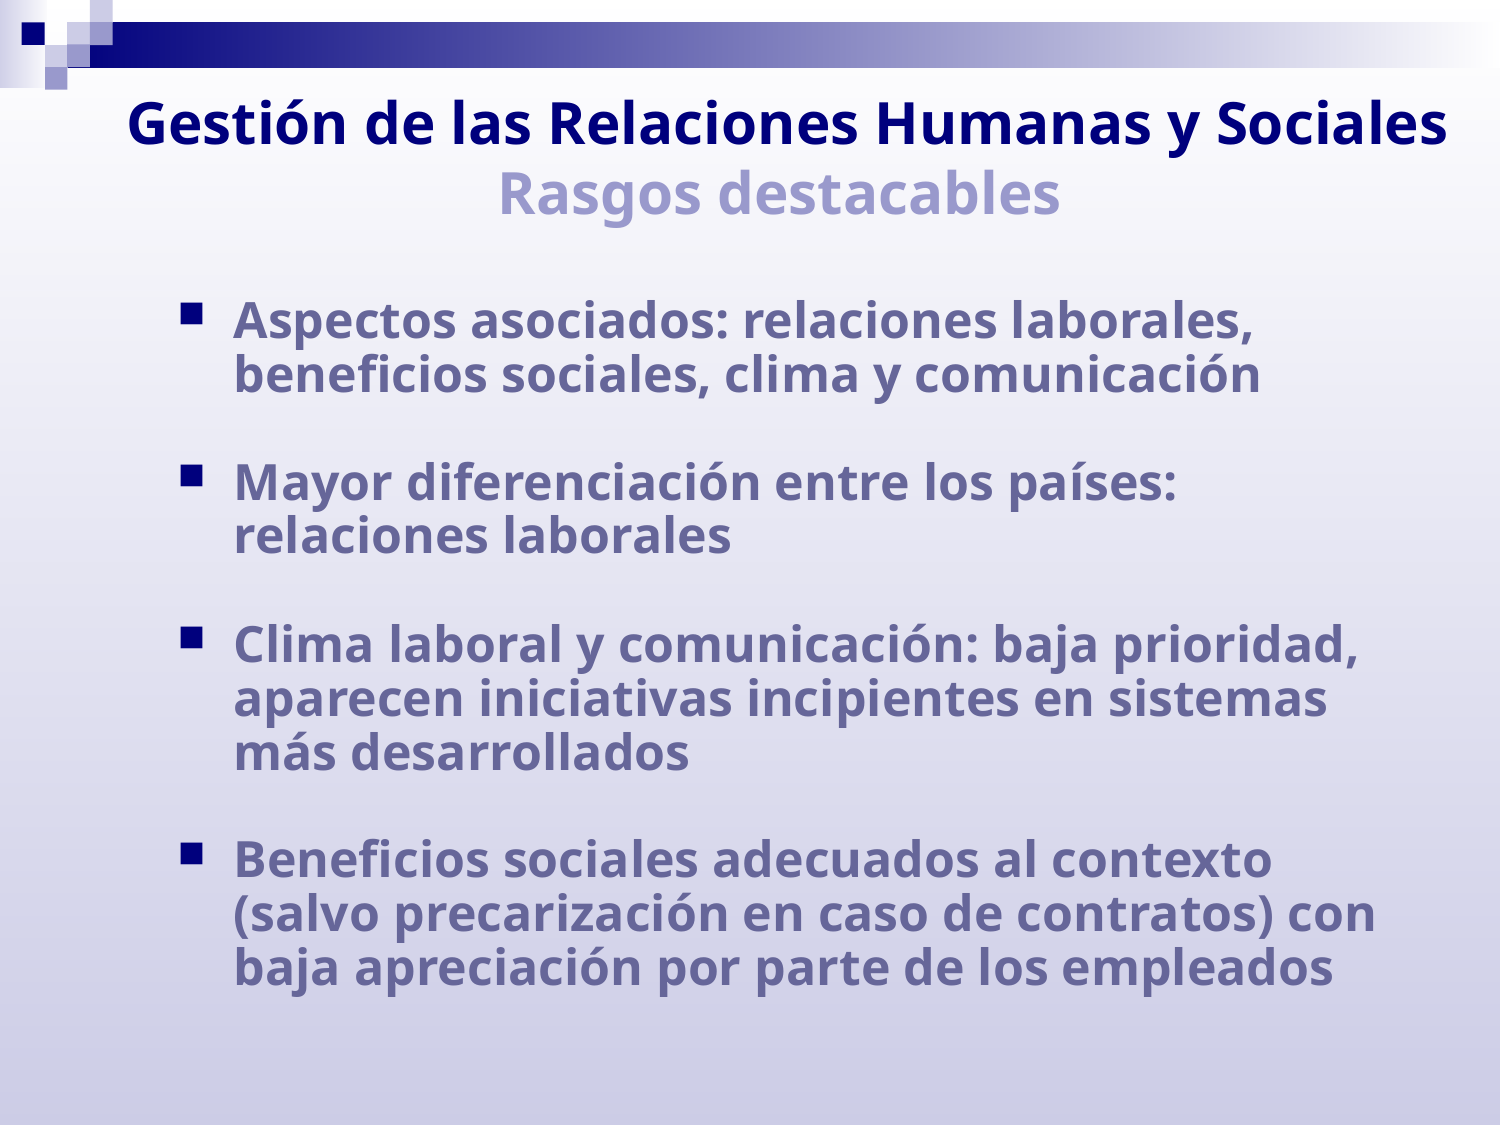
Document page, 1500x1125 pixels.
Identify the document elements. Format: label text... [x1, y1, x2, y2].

list Aspectos asociados: relaciones laborales, beneficios sociales, clima y comunicación Mayor diferenciación entre los países: relaciones laborales Clima laboral y comunicación: baja prioridad, aparecen iniciativas incipientes en sistemas más desarrollados Beneficios sociales adecuados al contexto (salvo precarización en caso de contratos) con baja apreciación por parte de los empleados [162, 287, 1426, 1088]
title Gestión de las Relaciones Humanas y Sociales Rasgos destacables [74, 87, 1500, 226]
